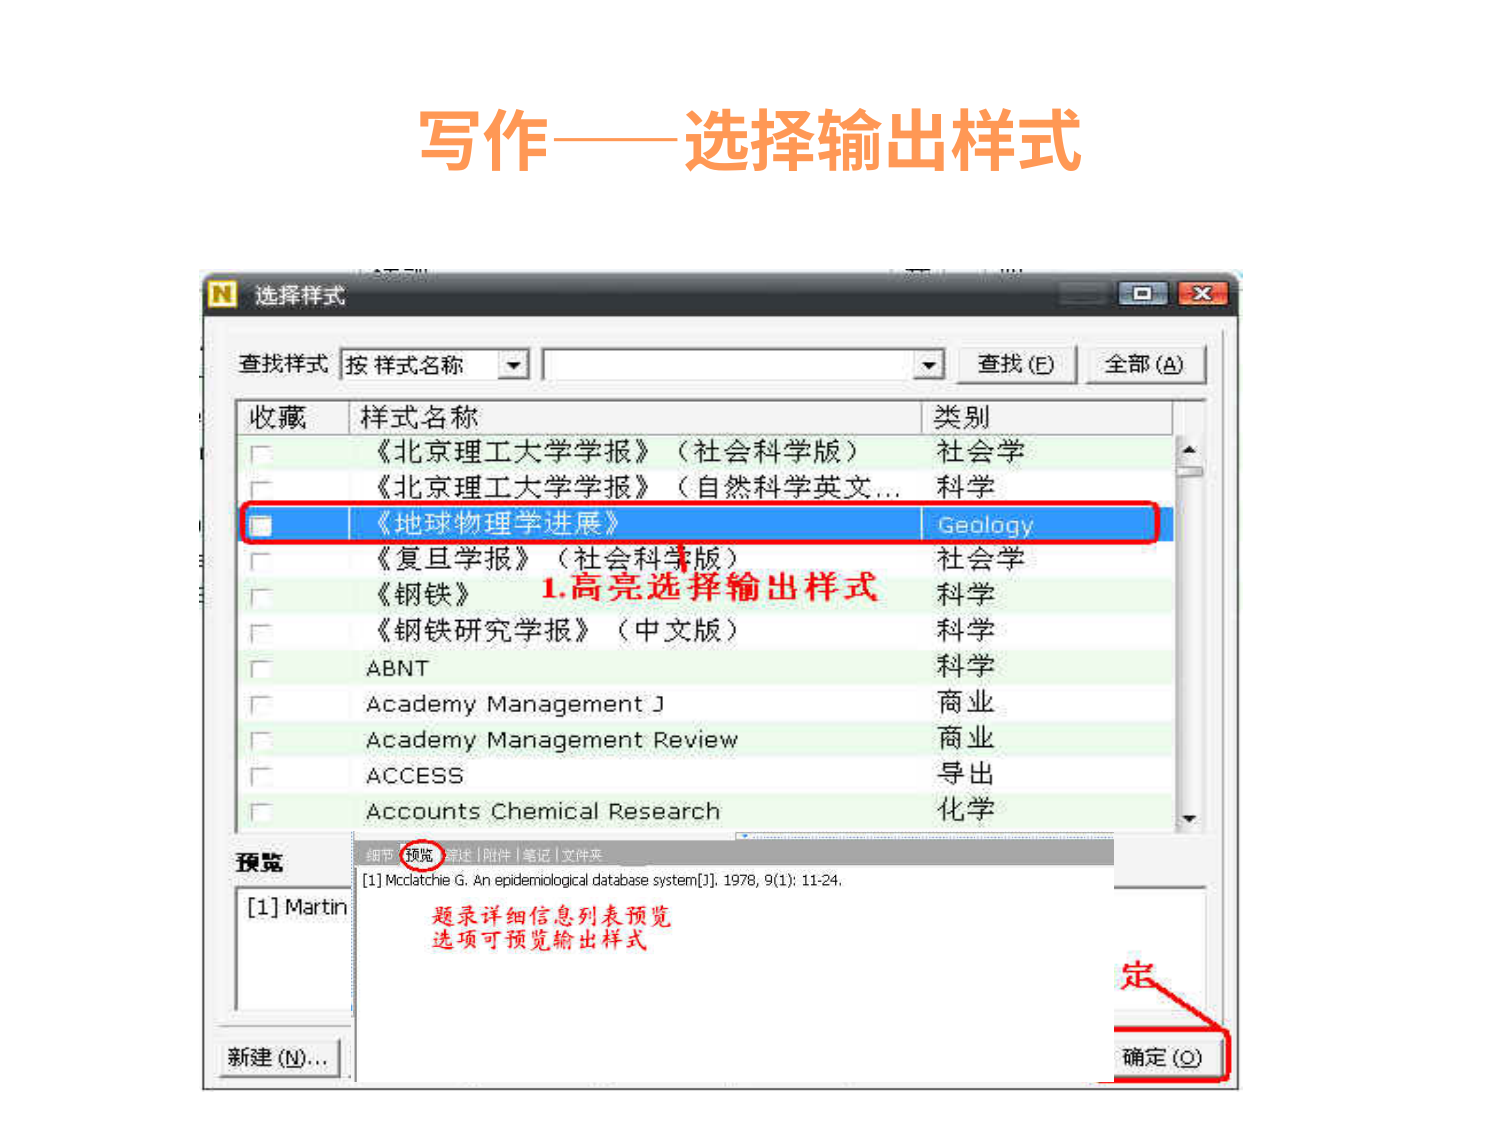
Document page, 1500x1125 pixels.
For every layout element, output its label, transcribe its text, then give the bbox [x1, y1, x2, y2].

picture [198, 269, 1243, 1093]
title 写作——选择输出样式 [75, 45, 1425, 233]
